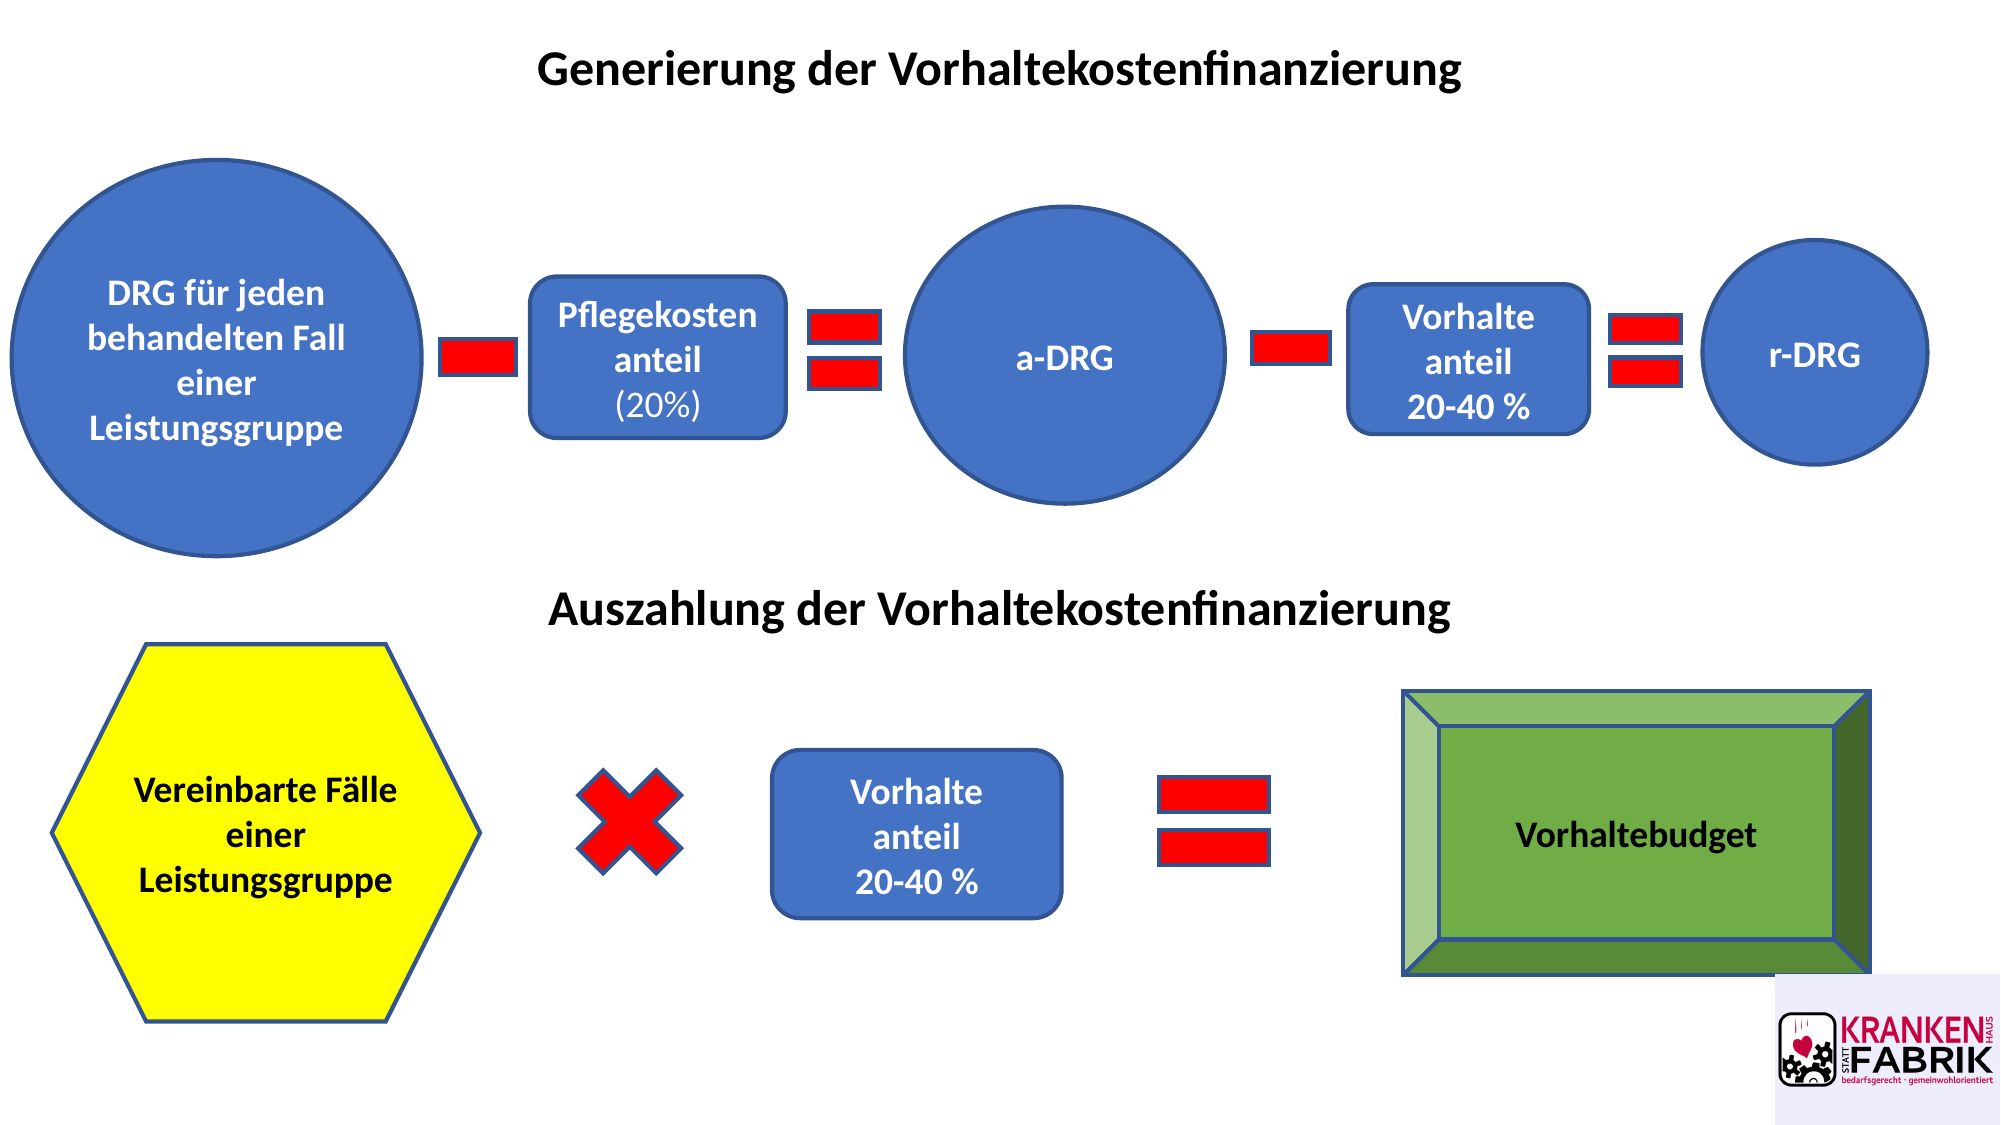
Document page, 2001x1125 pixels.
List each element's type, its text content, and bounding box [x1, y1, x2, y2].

text_box [807, 356, 882, 391]
text_box [438, 337, 518, 377]
text_box [1157, 775, 1271, 814]
text_box r-DRG [1700, 237, 1930, 467]
text_box [807, 309, 882, 345]
text_box Generierung der Vorhaltekostenfinanzierung [346, 28, 1654, 103]
text_box Auszahlung der Vorhaltekostenfinanzierung [495, 568, 1505, 644]
text_box Vorhalte anteil 20-40 % [1346, 282, 1592, 437]
picture [1774, 974, 2000, 1125]
text_box Pflegekostenanteil (20%) [527, 274, 788, 441]
text_box [1157, 828, 1271, 867]
text_box [1250, 330, 1332, 366]
text_box a-DRG [902, 204, 1228, 506]
text_box [1608, 313, 1683, 345]
text_box [1608, 355, 1683, 388]
text_box Vorhaltebudget [1401, 689, 1872, 977]
text_box [575, 767, 685, 877]
text_box Vorhalte anteil 20-40 % [769, 747, 1064, 921]
text_box Vereinbarte Fälle einer Leistungsgruppe [49, 642, 483, 1024]
text_box DRG für jeden behandelten Fall einer Leistungsgruppe [9, 157, 424, 559]
